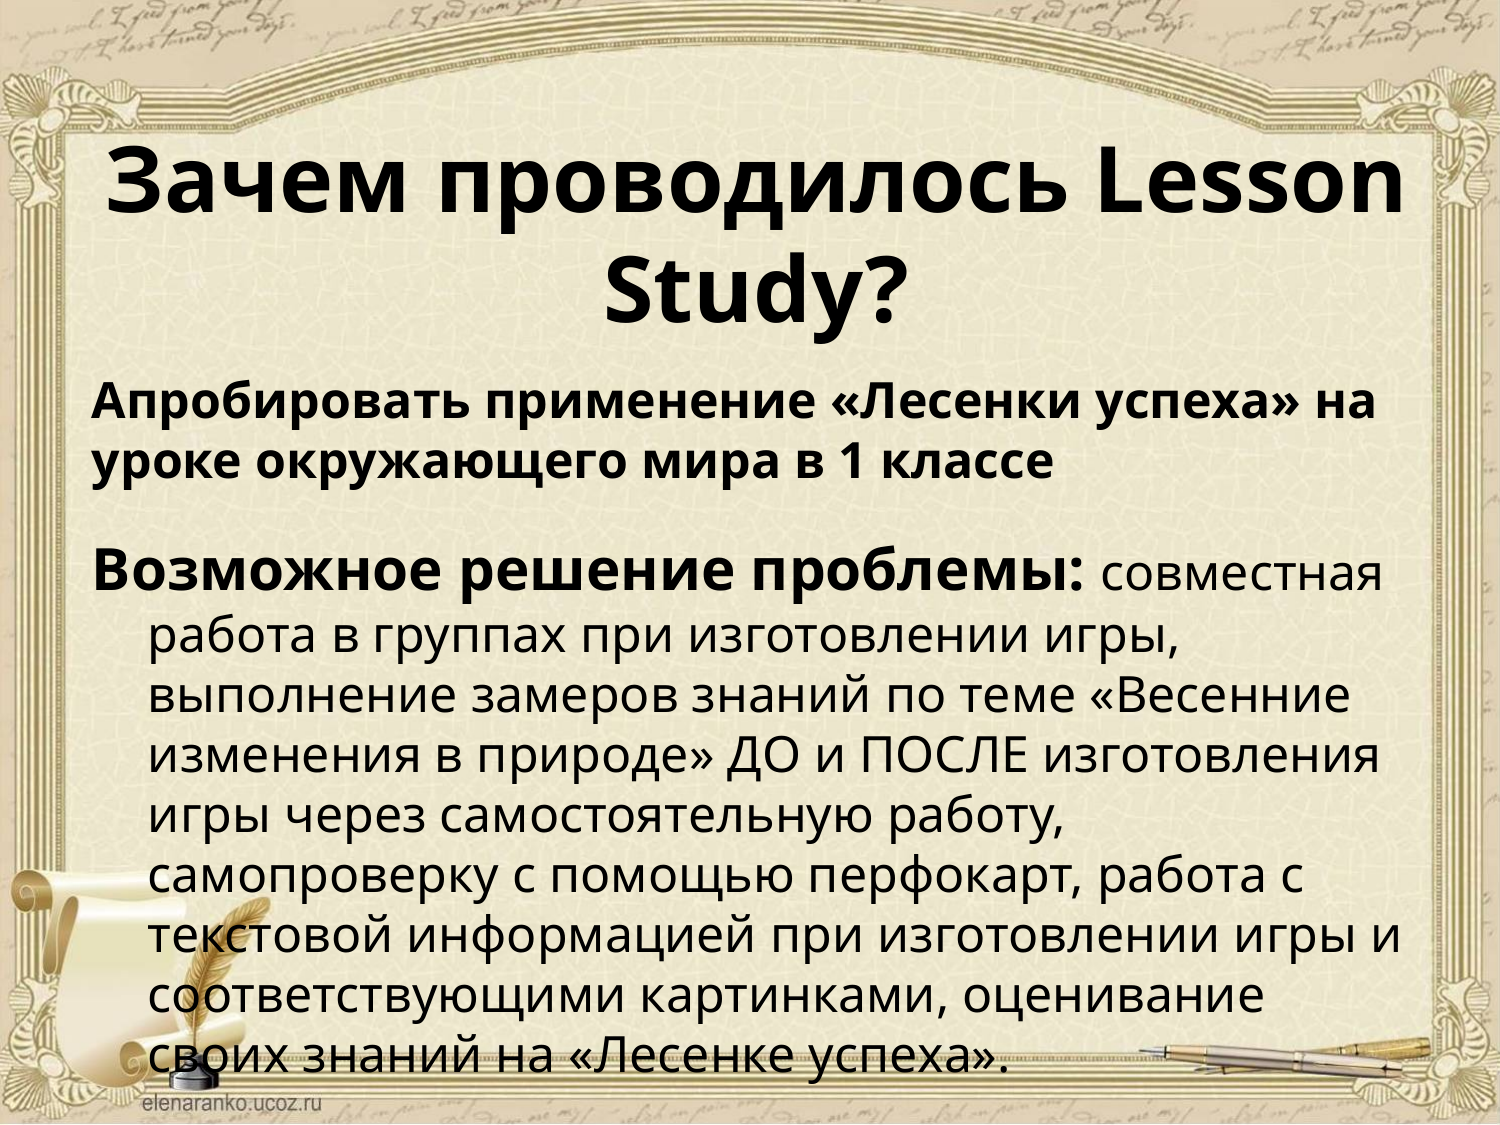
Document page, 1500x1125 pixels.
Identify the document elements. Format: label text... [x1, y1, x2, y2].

text_box Апробировать применение «Лесенки успеха» на уроке окружающего мира в 1 классе Возможное решение проблемы: совместная работа в группах при изготовлении игры, выполнение замеров знаний по теме «Весенние изменения в природе» ДО и ПОСЛЕ изготовления игры через самостоятельную работу, самопроверку с помощью перфокарт, работа с текстовой информацией при изготовлении игры и соответствующими картинками, оценивание своих знаний на «Лесенке успеха». [76, 361, 1425, 1005]
title Зачем проводилось Lesson Study? [88, 113, 1426, 327]
picture [0, 0, 1500, 1125]
